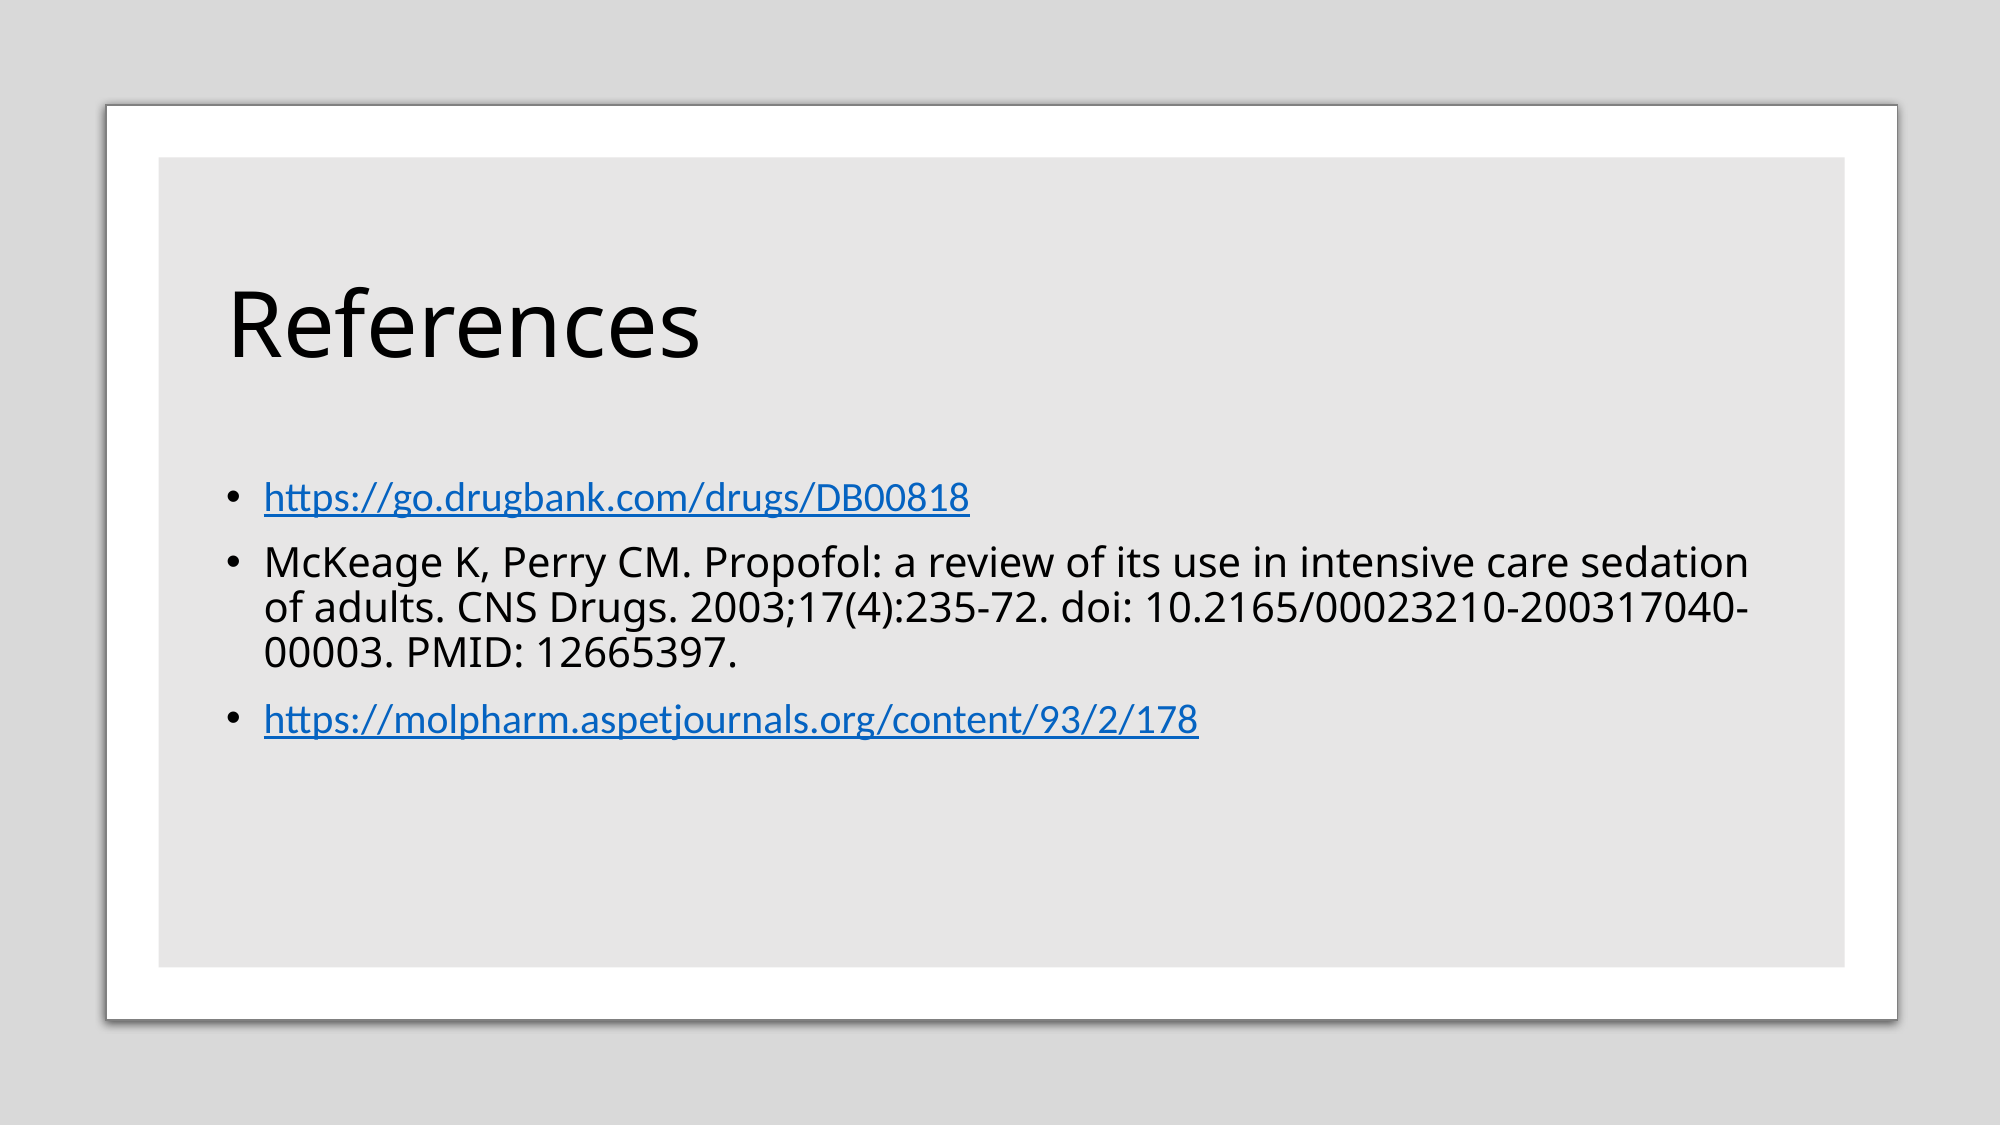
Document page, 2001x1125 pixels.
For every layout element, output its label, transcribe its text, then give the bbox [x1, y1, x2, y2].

title References [211, 210, 1793, 446]
text_box [158, 156, 1846, 968]
text_box [0, 0, 2000, 1125]
list https://go.drugbank.com/drugs/DB00818 McKeage K, Perry CM. Propofol: a review of its use in intensive care sedation of adults. CNS Drugs. 2003;17(4):235-72. doi: 10.2165/00023210-200317040-00003. PMID: 12665397. https://molpharm.aspetjournals.org/content/93/2/178 [211, 468, 1793, 914]
text_box [105, 104, 1898, 1021]
